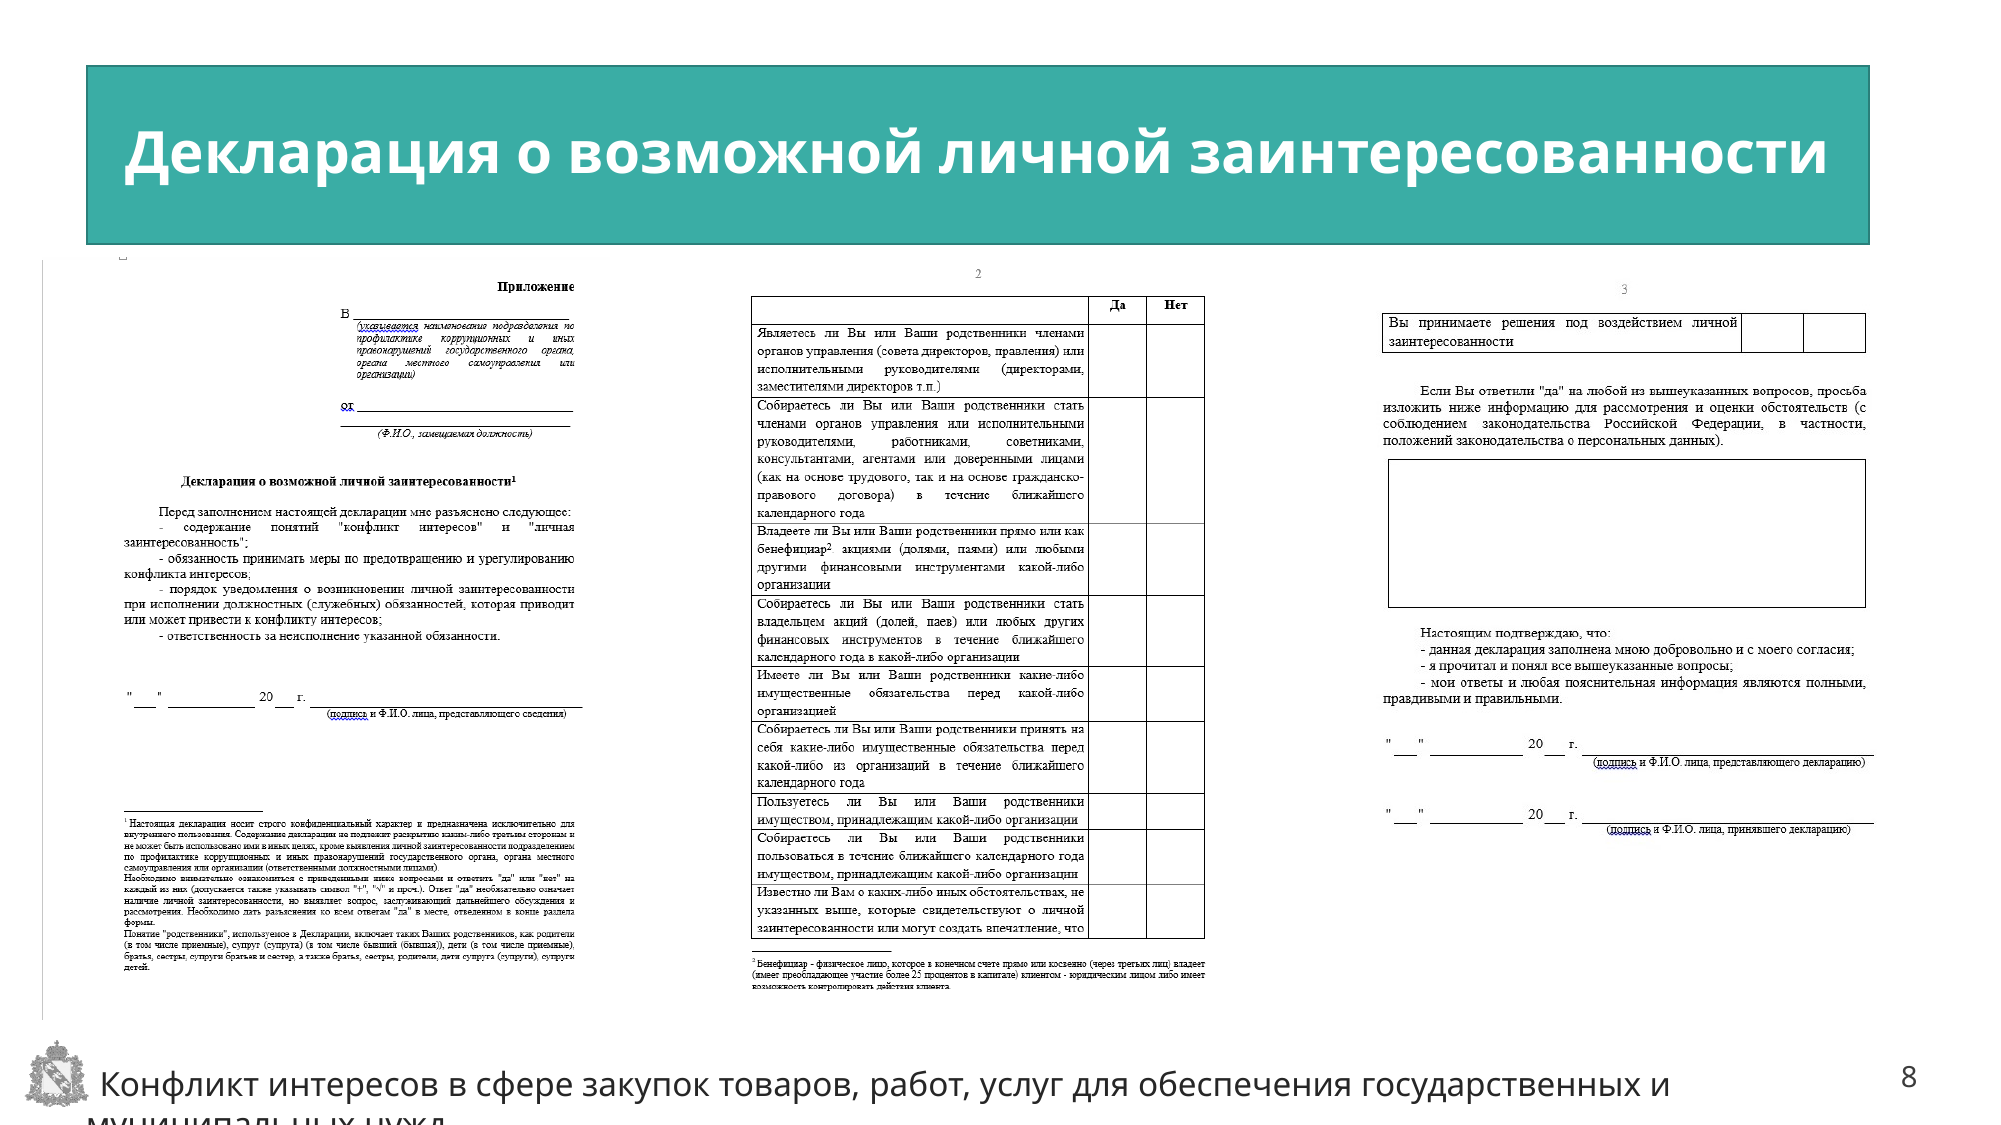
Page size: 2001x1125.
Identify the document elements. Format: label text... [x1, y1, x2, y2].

title Перекрестный анализ [24, 1040, 89, 1109]
picture [42, 257, 610, 1020]
picture [671, 257, 1237, 1008]
text_box [86, 169, 1937, 1045]
picture [1298, 257, 1901, 1070]
title Декларация о возможной личной заинтересованности [86, 65, 1870, 169]
